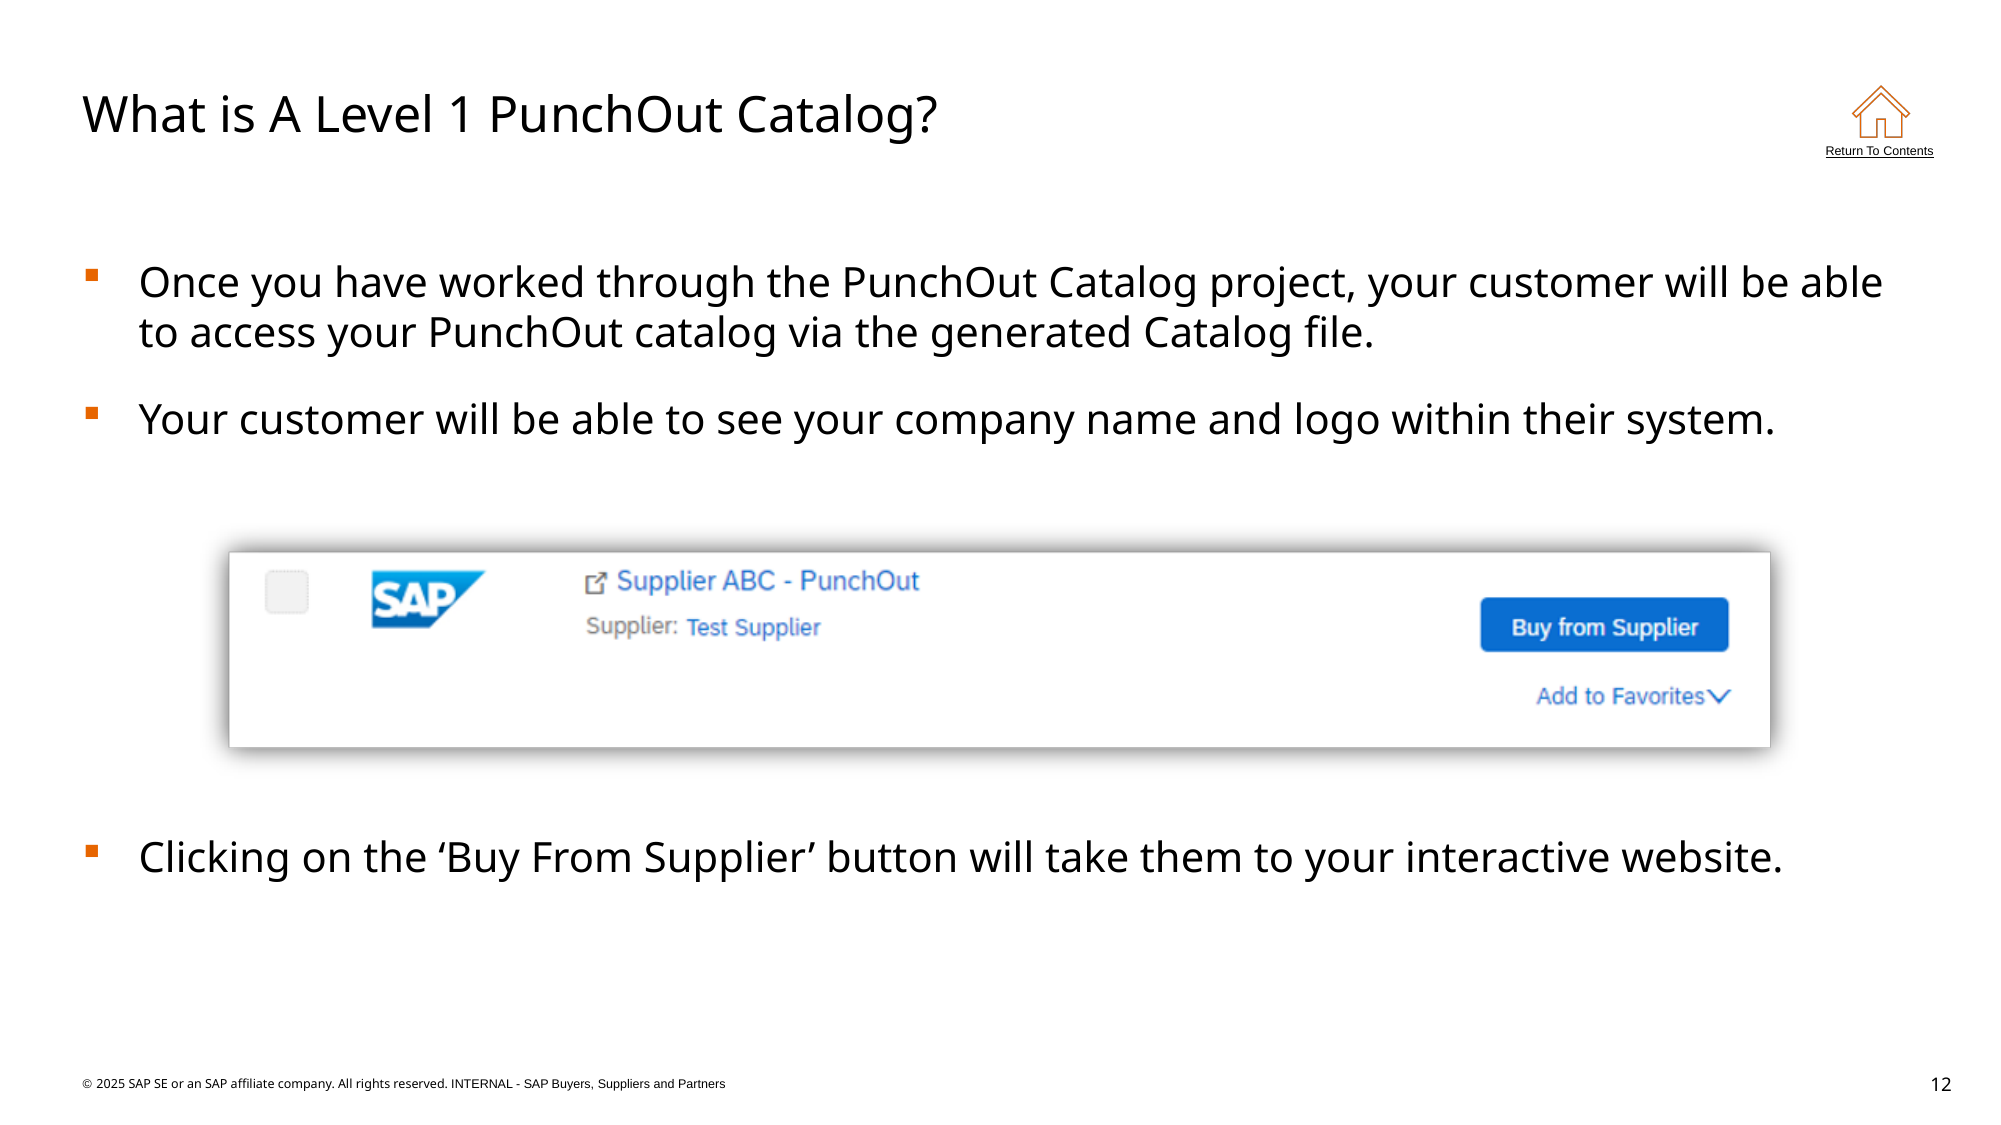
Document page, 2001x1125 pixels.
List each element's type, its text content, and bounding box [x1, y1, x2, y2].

picture [1847, 76, 1915, 145]
title What is A Level 1 PunchOut Catalog? [82, 82, 1810, 144]
picture [198, 520, 1803, 780]
list Once you have worked through the PunchOut Catalog project, your customer will be able to access your PunchOut catalog via the generated Catalog file. Your customer will be able to see your company name and logo within their system. Clicking on the ‘Buy From Supplier’ button will take them to your interactive website. [82, 255, 1918, 1041]
